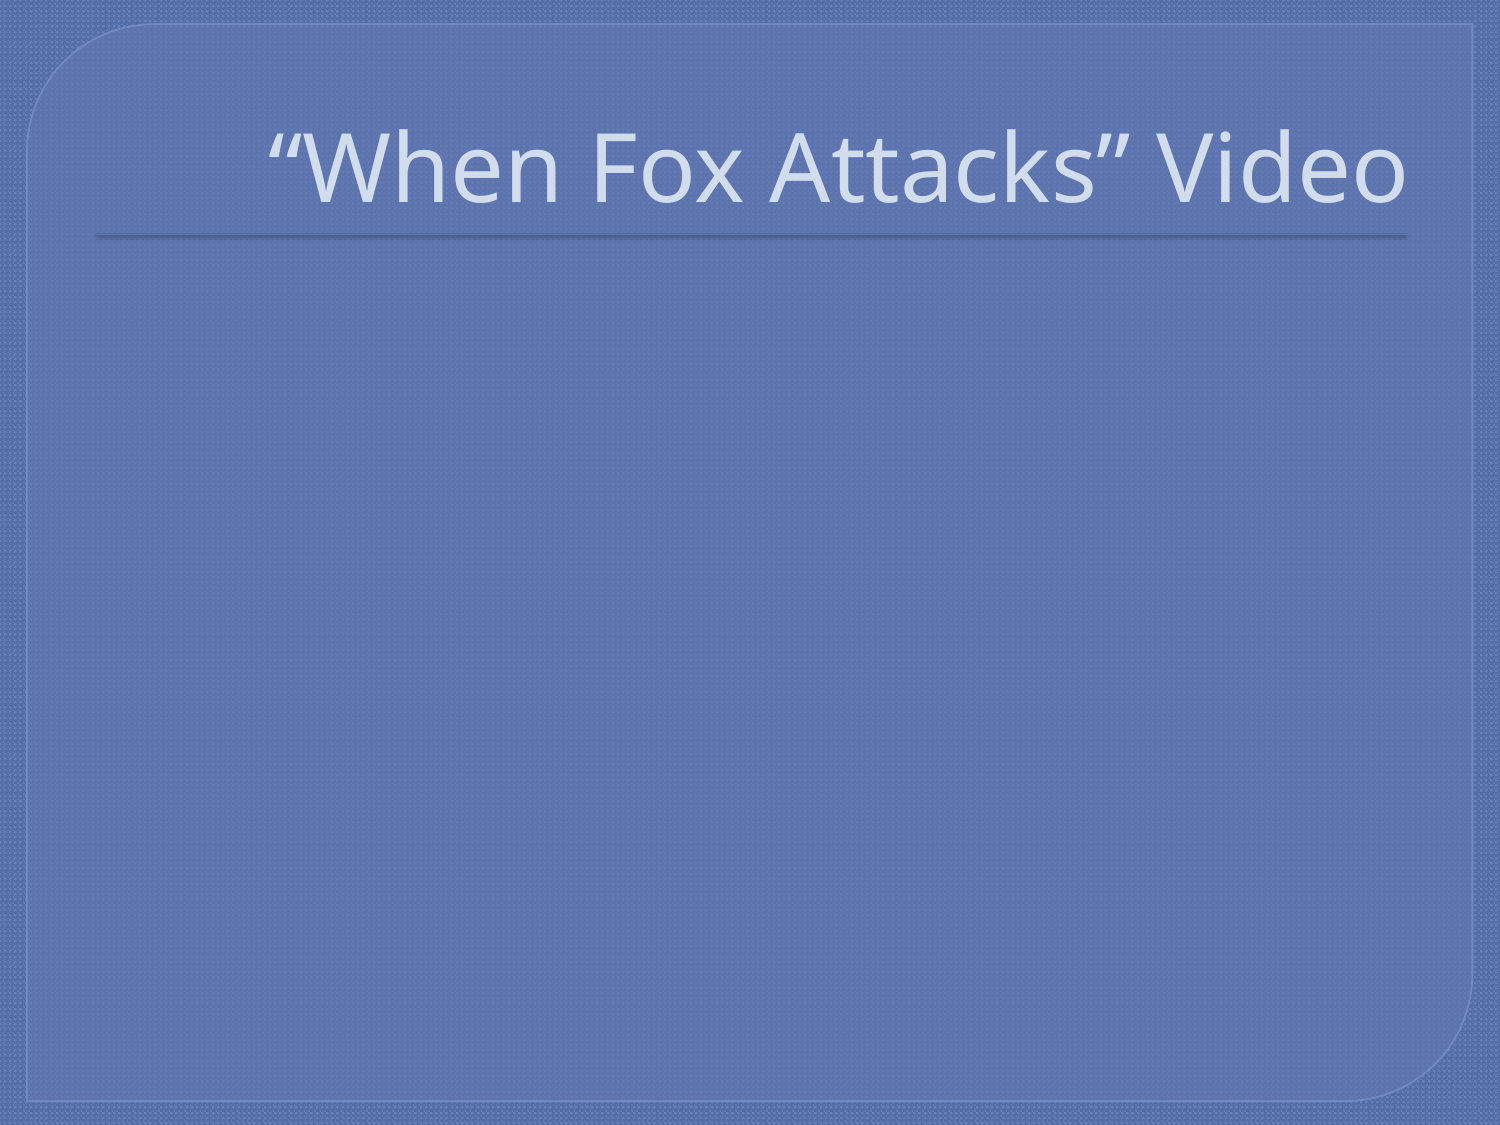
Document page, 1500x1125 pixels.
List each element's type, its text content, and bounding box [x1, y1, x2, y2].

title “When Fox Attacks” Video [75, 41, 1425, 230]
